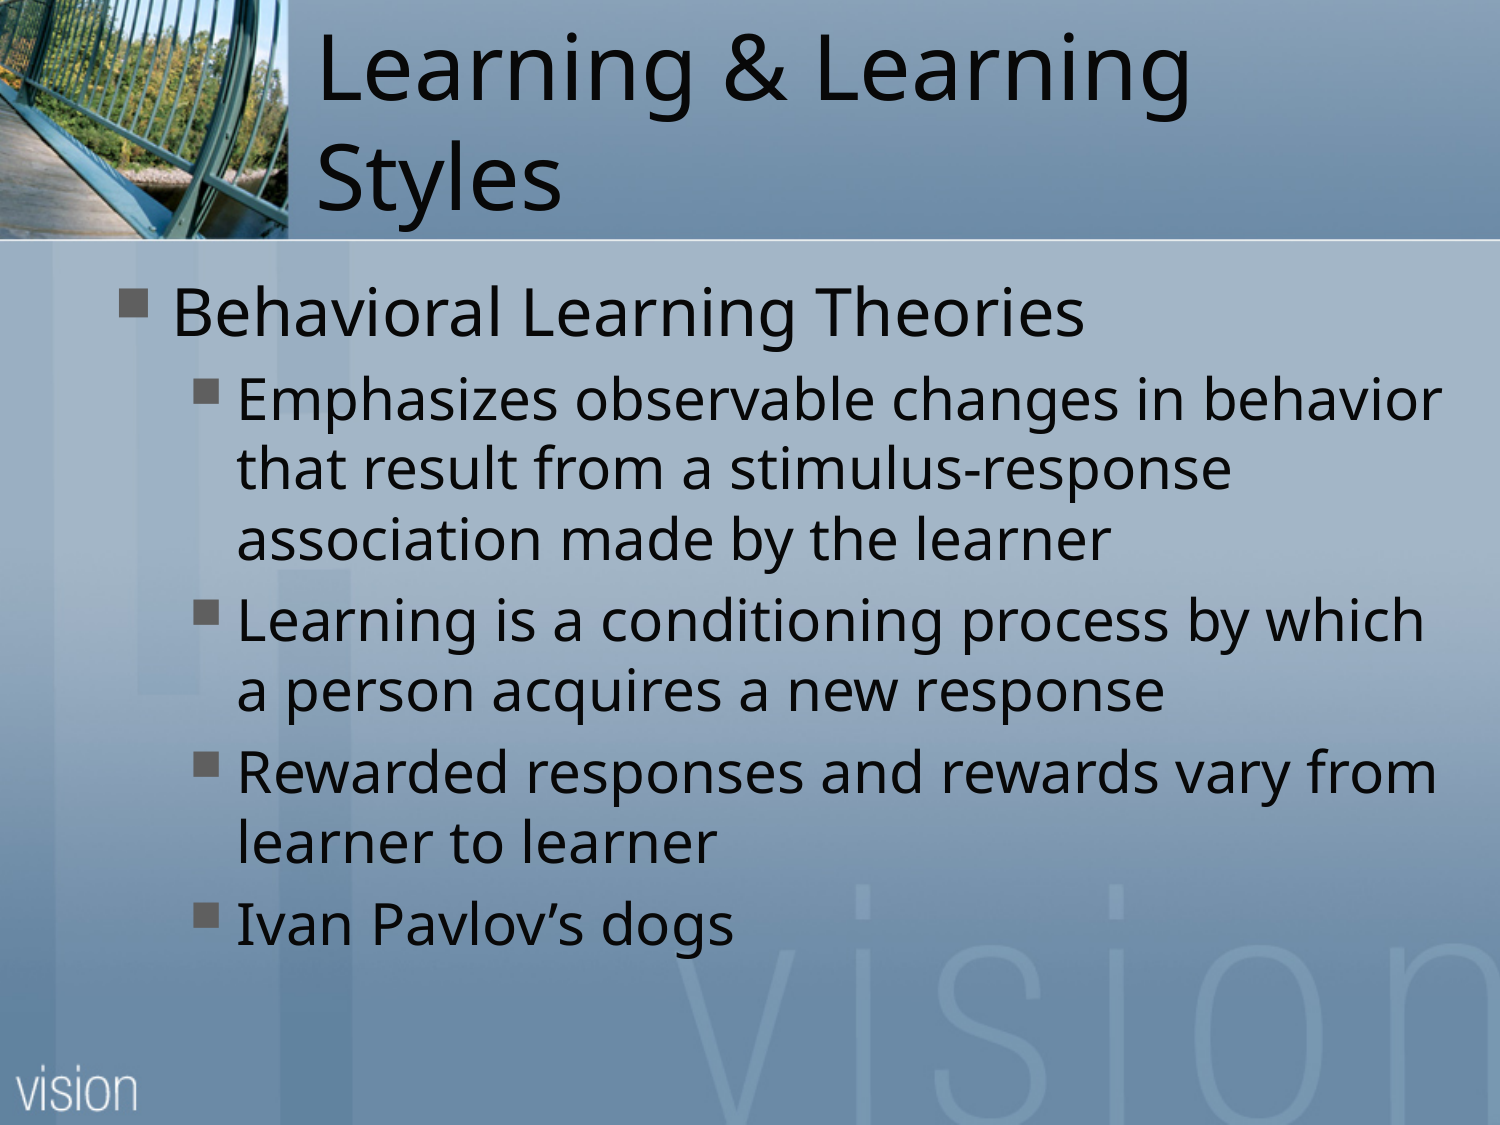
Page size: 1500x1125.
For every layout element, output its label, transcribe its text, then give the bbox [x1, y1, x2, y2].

list Behavioral Learning Theories Emphasizes observable changes in behavior that result from a stimulus-response association made by the learner Learning is a conditioning process by which a person acquires a new response Rewarded responses and rewards vary from learner to learner Ivan Pavlov’s dogs [99, 262, 1462, 1096]
picture [0, 0, 1500, 1125]
title Learning & Learning Styles [299, 30, 1462, 207]
